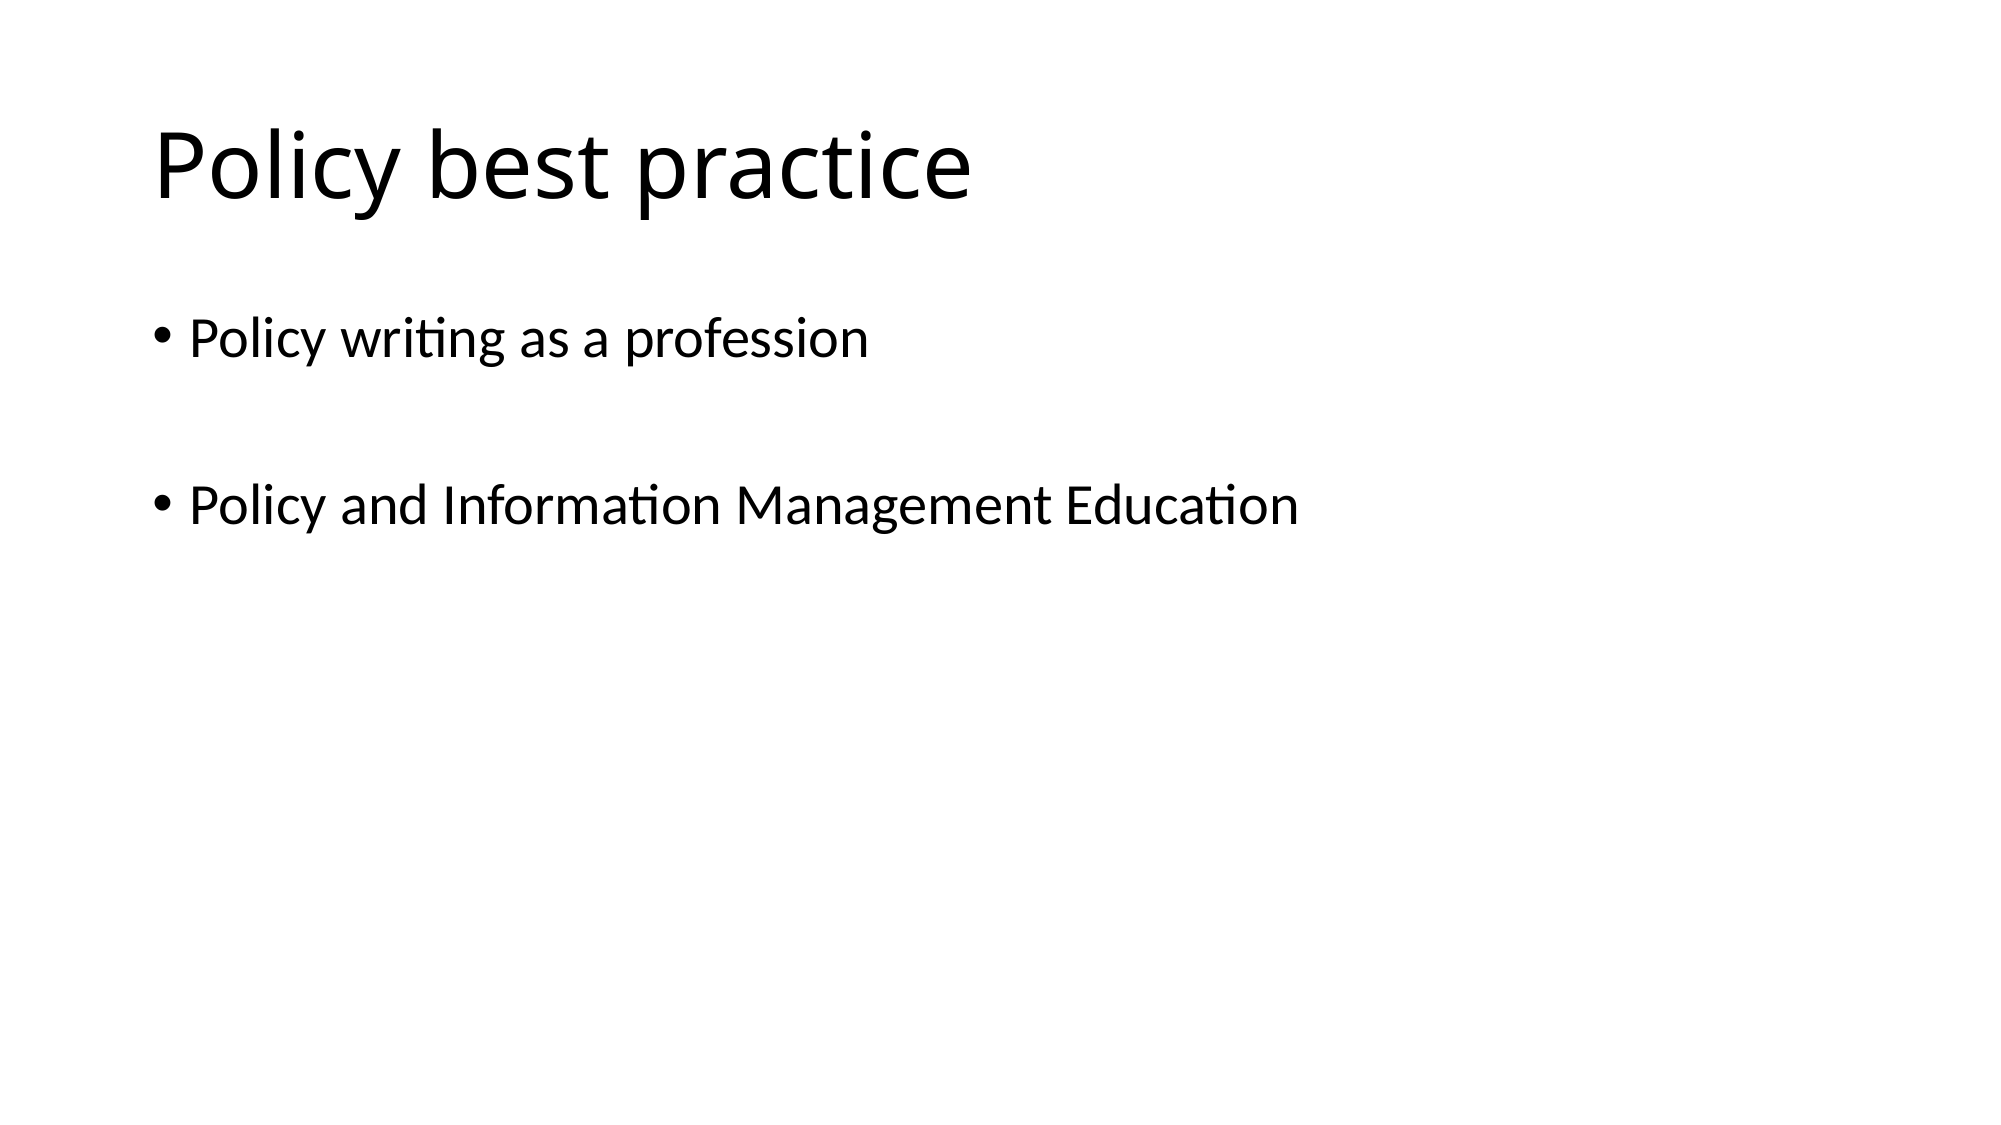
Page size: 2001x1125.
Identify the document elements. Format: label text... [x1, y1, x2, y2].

list Policy writing as a profession Policy and Information Management Education [137, 299, 1863, 1014]
title Policy best practice [137, 59, 1863, 278]
